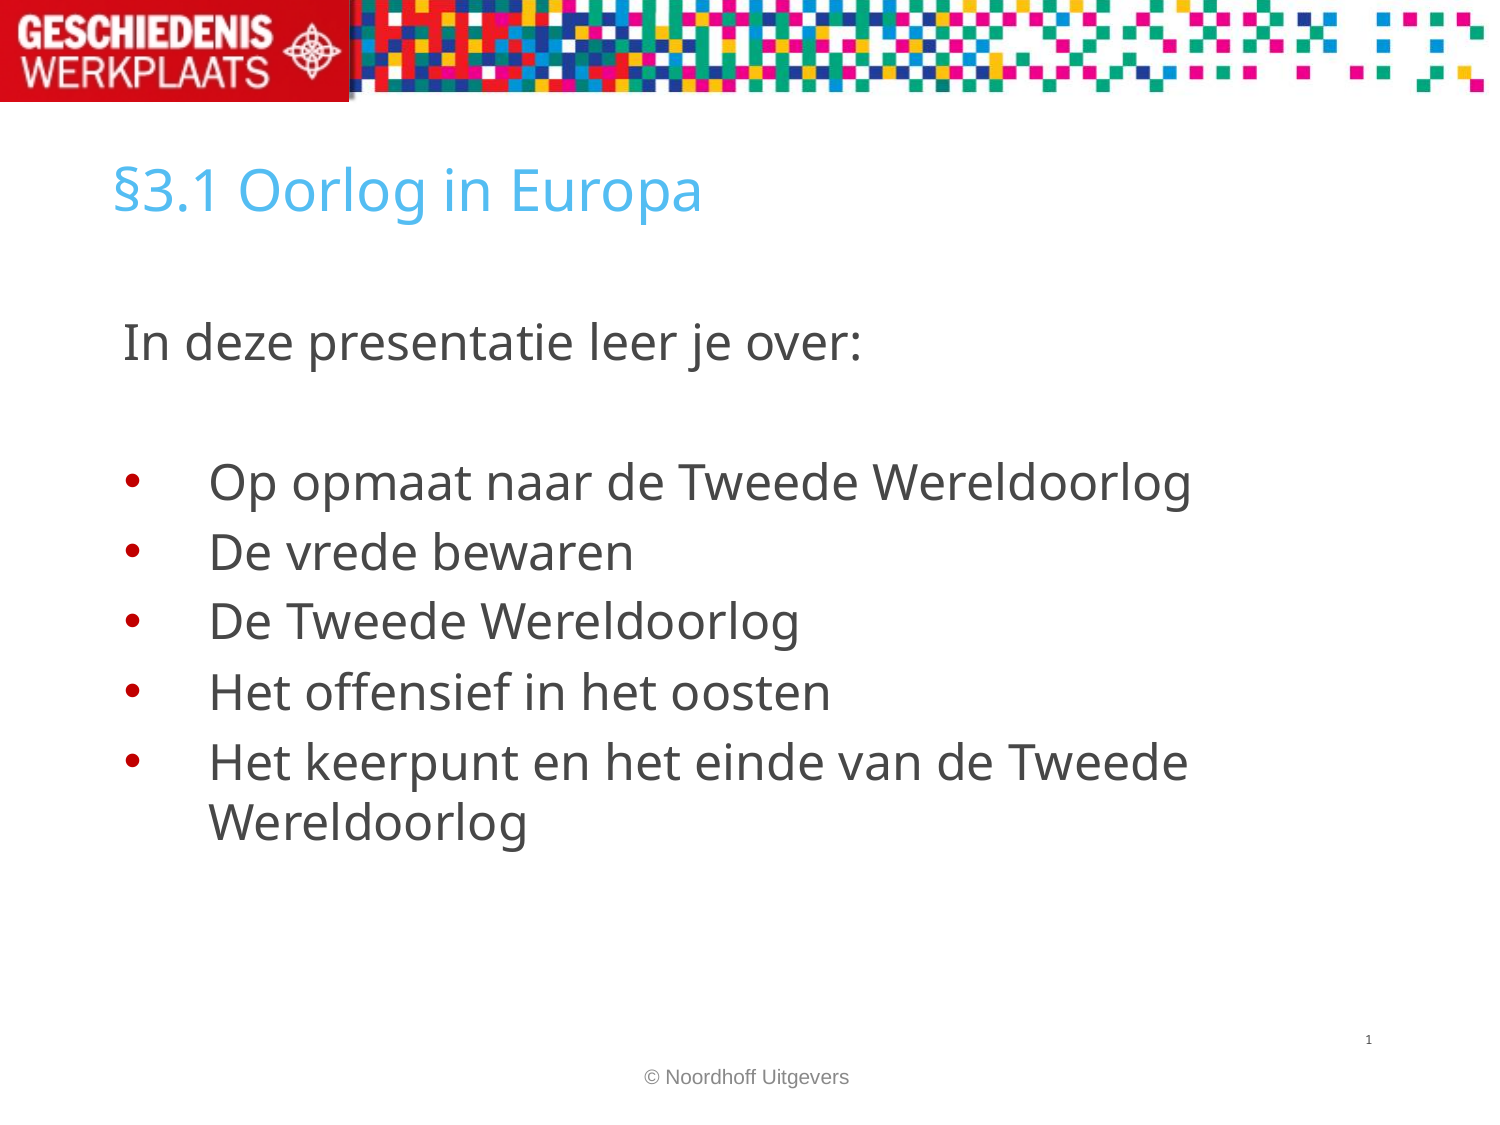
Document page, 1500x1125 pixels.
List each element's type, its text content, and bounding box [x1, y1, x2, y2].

title §3.1 Oorlog in Europa [112, 145, 1401, 256]
text_box © Noordhoff Uitgevers [512, 1045, 988, 1106]
list In deze presentatie leer je over: Op opmaat naar de Tweede Wereldoorlog De vrede bewaren De Tweede Wereldoorlog Het offensief in het oosten Het keerpunt en het einde van de Tweede Wereldoorlog [123, 302, 1421, 988]
slide_number 1 [1325, 1025, 1388, 1063]
picture [0, 0, 1500, 1125]
